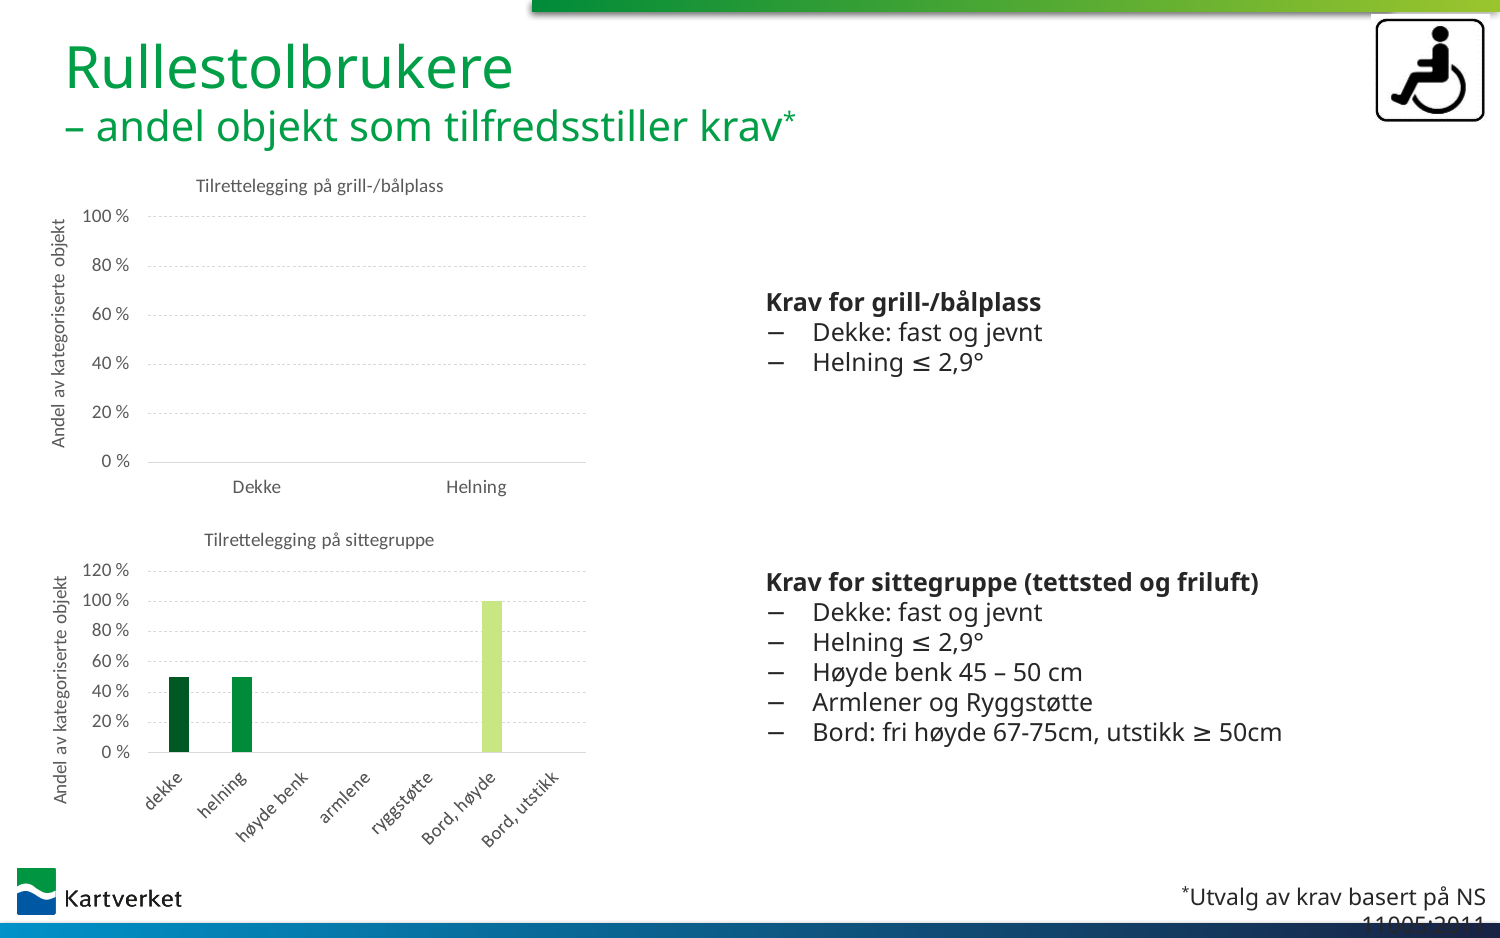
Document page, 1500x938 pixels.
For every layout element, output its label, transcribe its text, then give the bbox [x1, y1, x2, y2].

text_box Rullestolbrukere – andel objekt som tilfredsstiller krav* [49, 14, 1431, 158]
text_box Krav for grill-/bålplass Dekke: fast og jevnt Helning ≤ 2,9° [750, 279, 1452, 384]
text_box Krav for sittegruppe (tettsted og friluft) Dekke: fast og jevnt Helning ≤ 2,9° Høyde benk 45 – 50 cm Armlener og Ryggstøtte Bord: fri høyde 67-75cm, utstikk ≥ 50cm [750, 559, 1500, 754]
picture [41, 166, 597, 505]
text_box *Utvalg av krav basert på NS 11005:2011 [1068, 873, 1500, 938]
picture [41, 520, 597, 859]
picture [1371, 13, 1491, 127]
